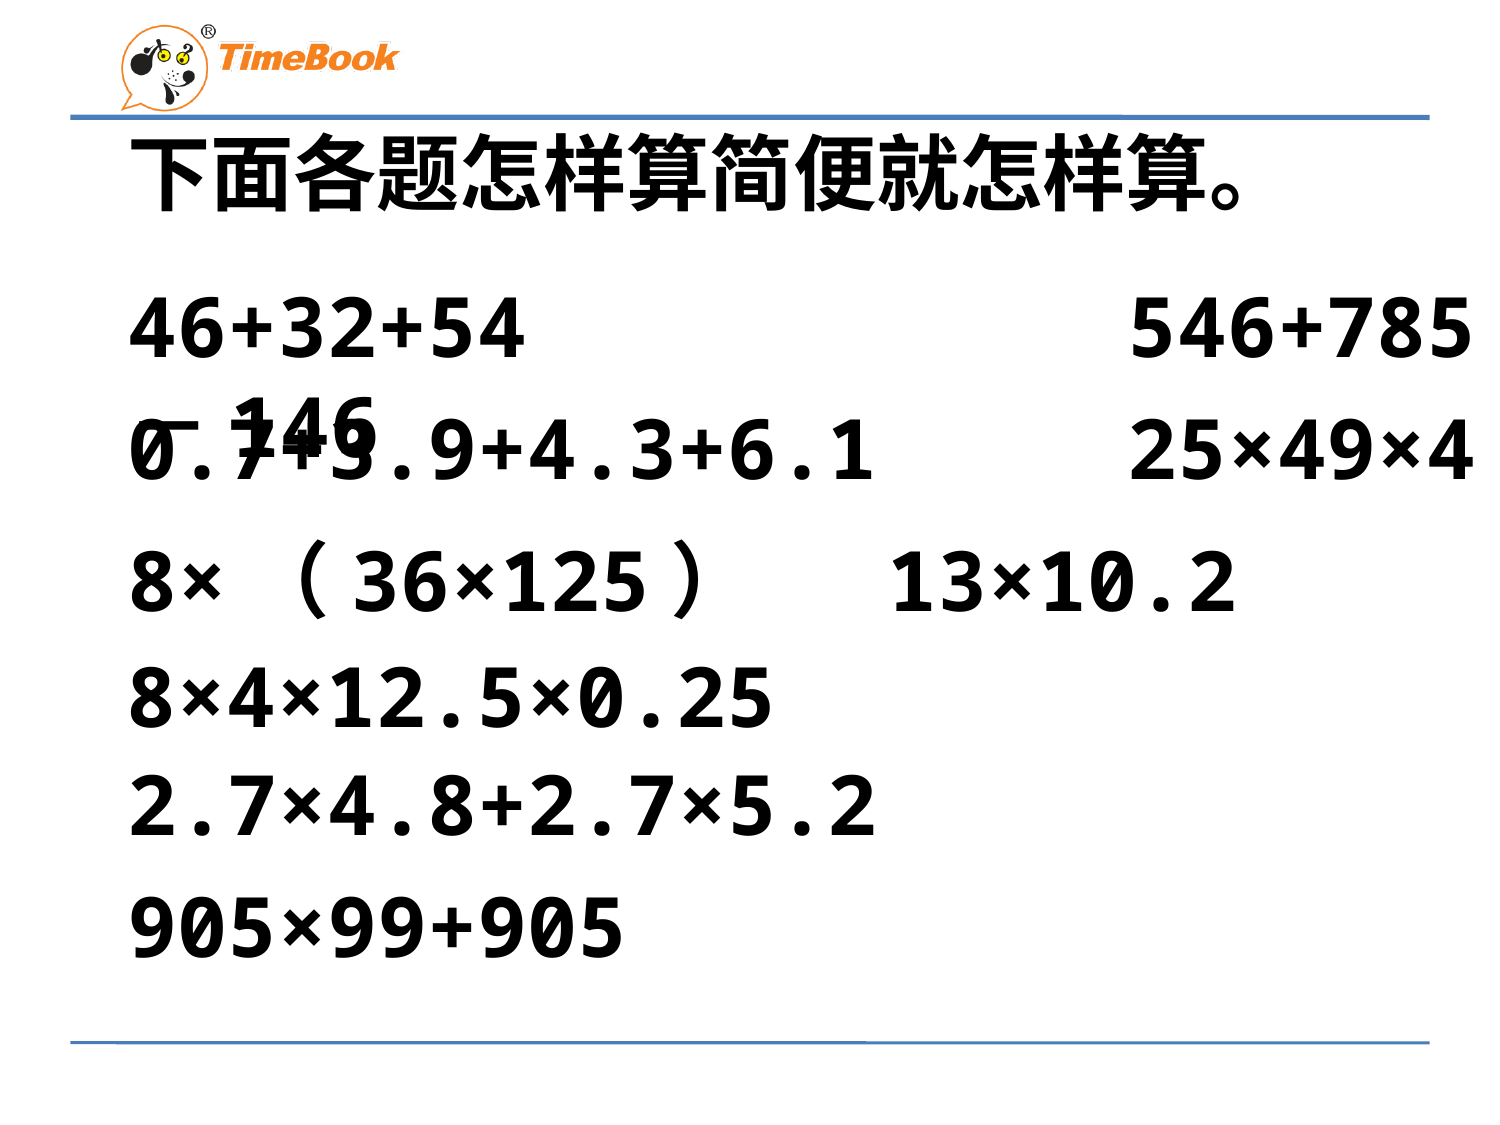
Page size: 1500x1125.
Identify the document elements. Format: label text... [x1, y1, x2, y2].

text_box 905×99+905 [112, 867, 797, 982]
text_box 0.7+3.9+4.3+6.1 25×49×4 [112, 388, 1500, 504]
picture [118, 22, 408, 113]
text_box 8×（36×125） 13×10.2 [112, 520, 1500, 636]
text_box 下面各题怎样算简便就怎样算。 [112, 113, 1317, 229]
text_box 46+32+54 546+785－146 [112, 267, 1500, 388]
text_box 8×4×12.5×0.25 [112, 636, 926, 745]
text_box 2.7×4.8+2.7×5.2 [112, 745, 950, 860]
